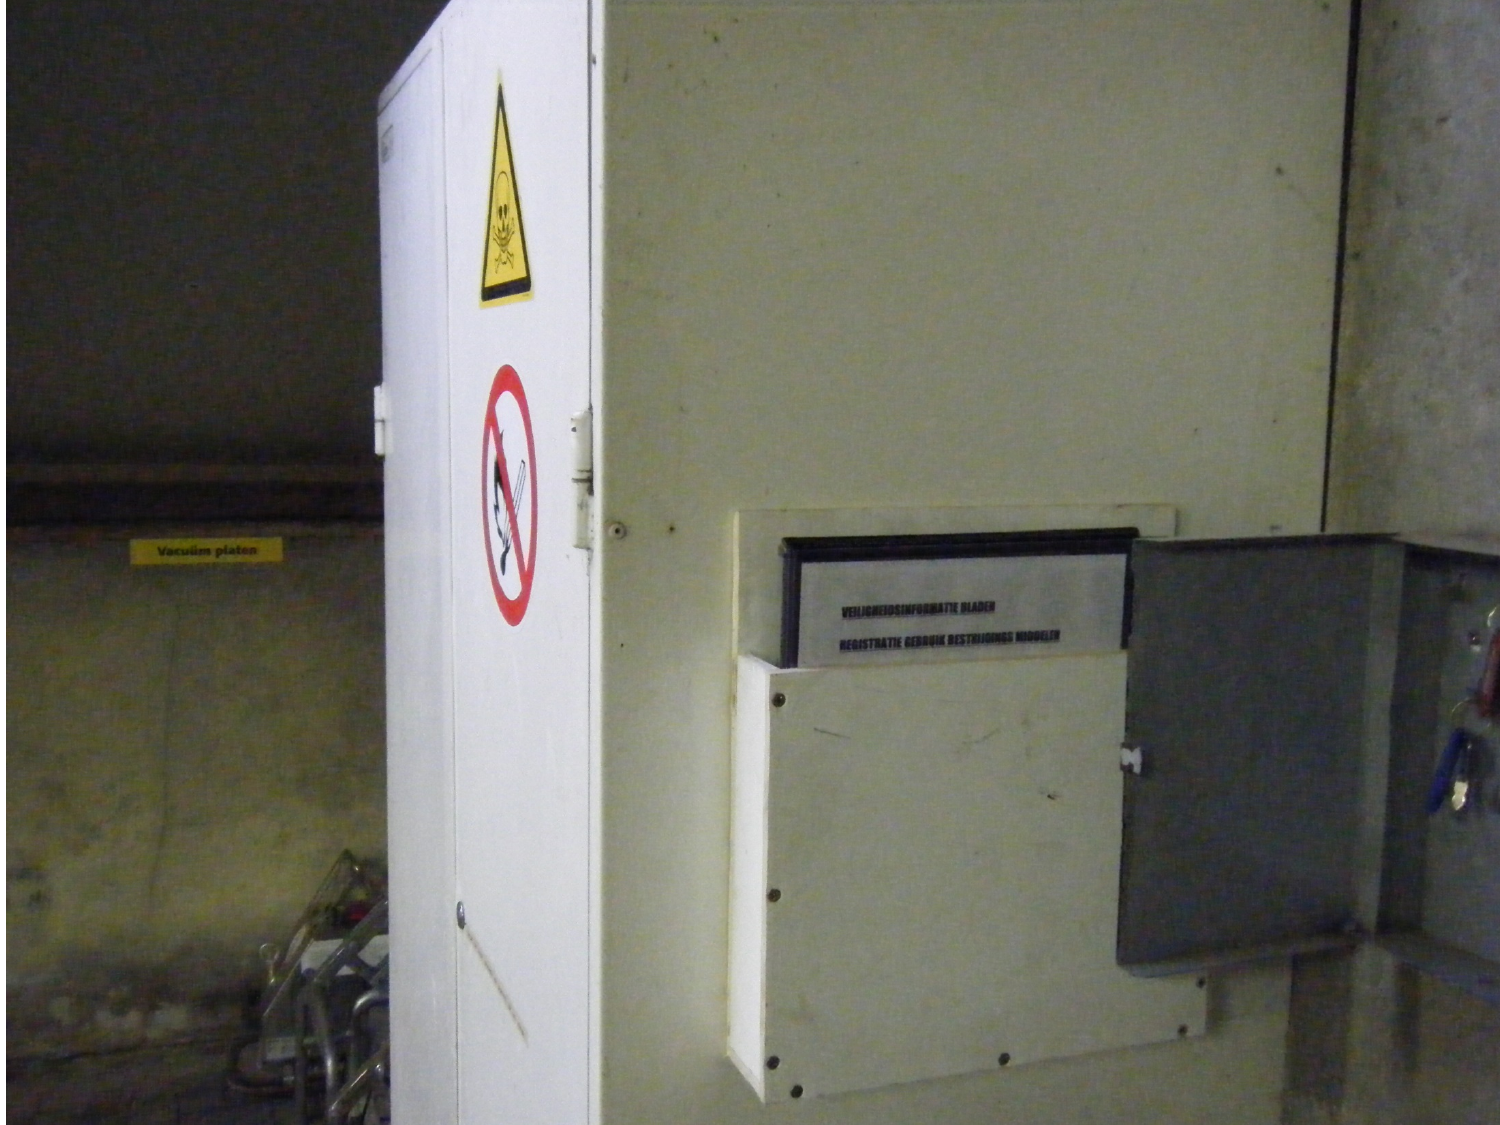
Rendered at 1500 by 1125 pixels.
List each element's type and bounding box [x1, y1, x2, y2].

list [6, 0, 1500, 1125]
